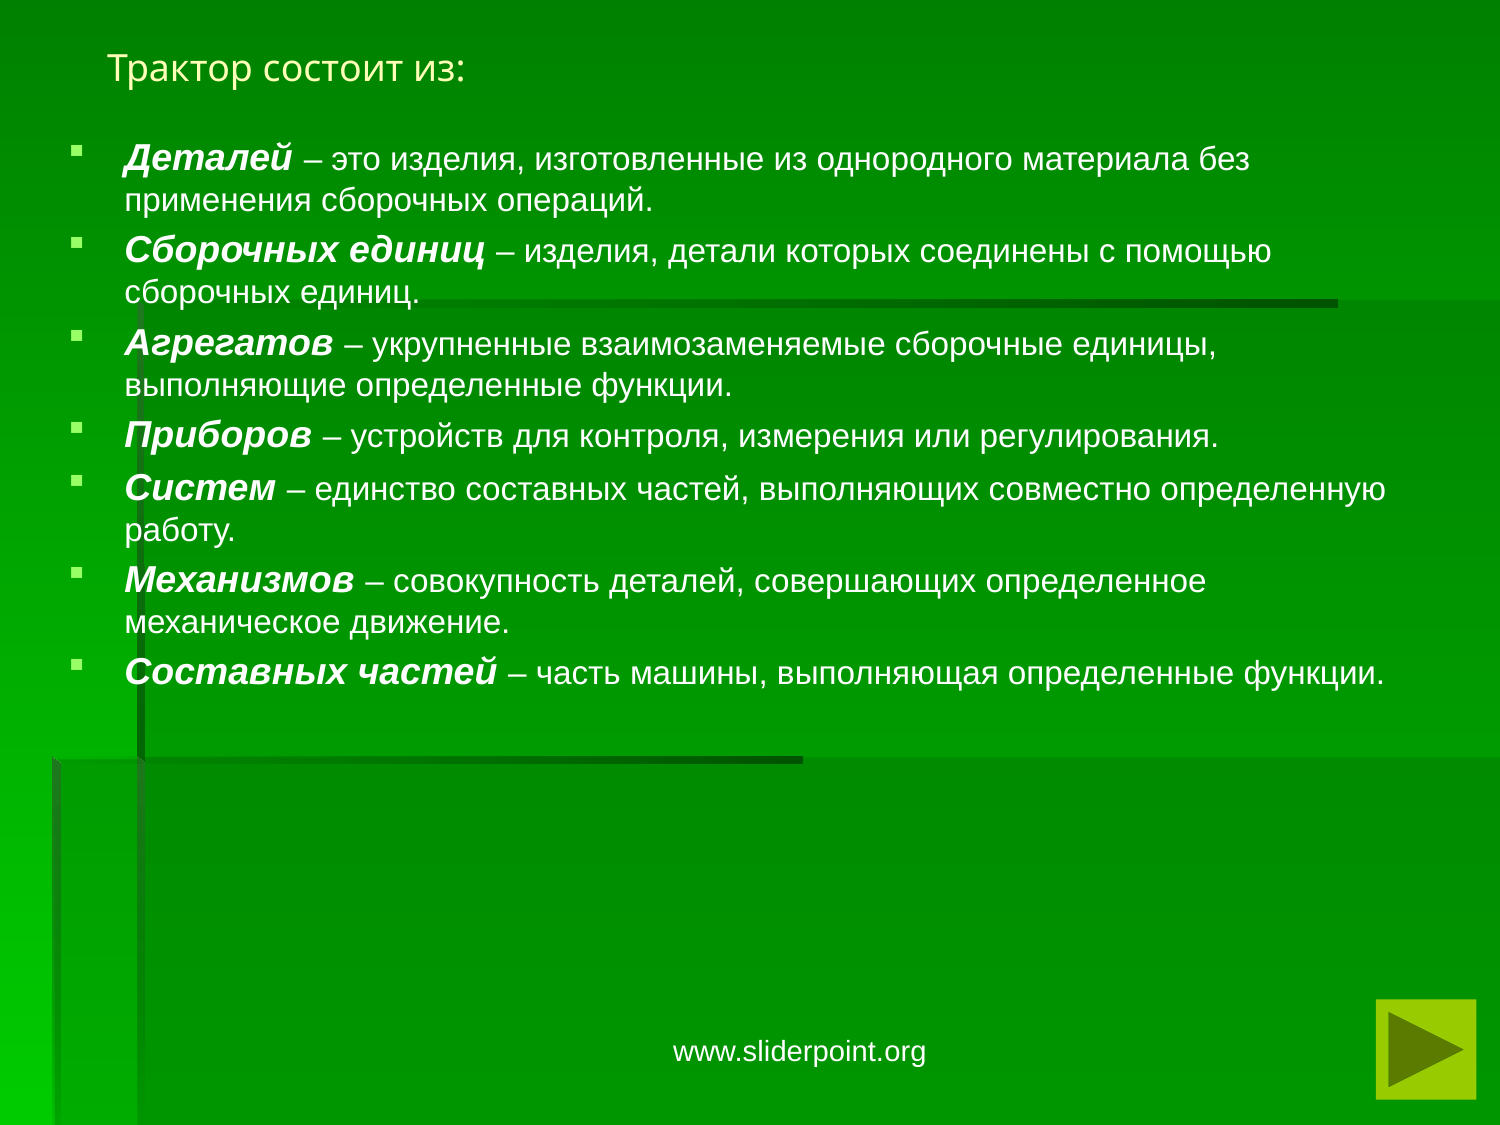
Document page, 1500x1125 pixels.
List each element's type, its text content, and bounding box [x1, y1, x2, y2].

footer www.sliderpoint.org [562, 1024, 1038, 1103]
text_box [1375, 999, 1477, 1100]
list Деталей – это изделия, изготовленные из однородного материала без применения сборочных операций. Сборочных единиц – изделия, детали которых соединены с помощью сборочных единиц. Агрегатов – укрупненные взаимозаменяемые сборочные единицы, выполняющие определенные функции. Приборов – устройств для контроля, измерения или регулирования. Систем – единство составных частей, выполняющих совместно определенную работу. Механизмов – совокупность деталей, совершающих определенное механическое движение. Составных частей – часть машины, выполняющая определенные функции. [52, 125, 1427, 1071]
title Трактор состоит из: [52, 30, 1429, 103]
